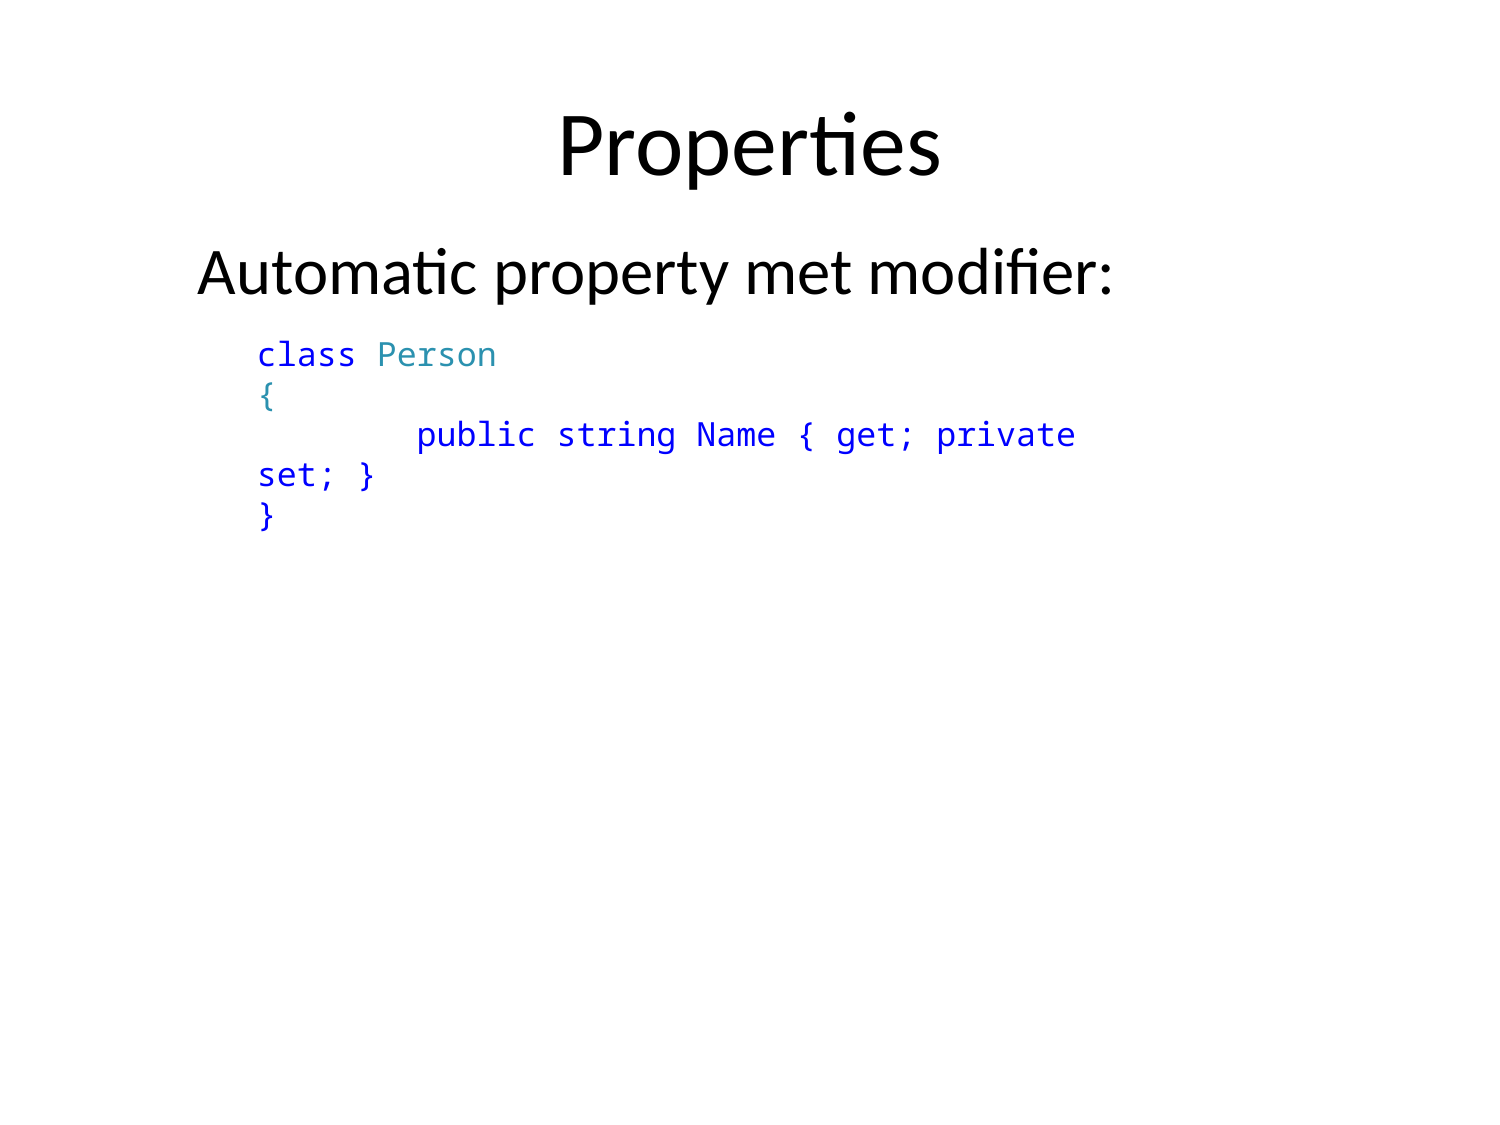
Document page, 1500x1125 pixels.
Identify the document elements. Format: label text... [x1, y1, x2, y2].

list Automatic property met modifier: [183, 219, 1500, 438]
text_box class Person { public string Name { get; private set; } } [242, 326, 1223, 581]
title Properties [75, 45, 1425, 233]
